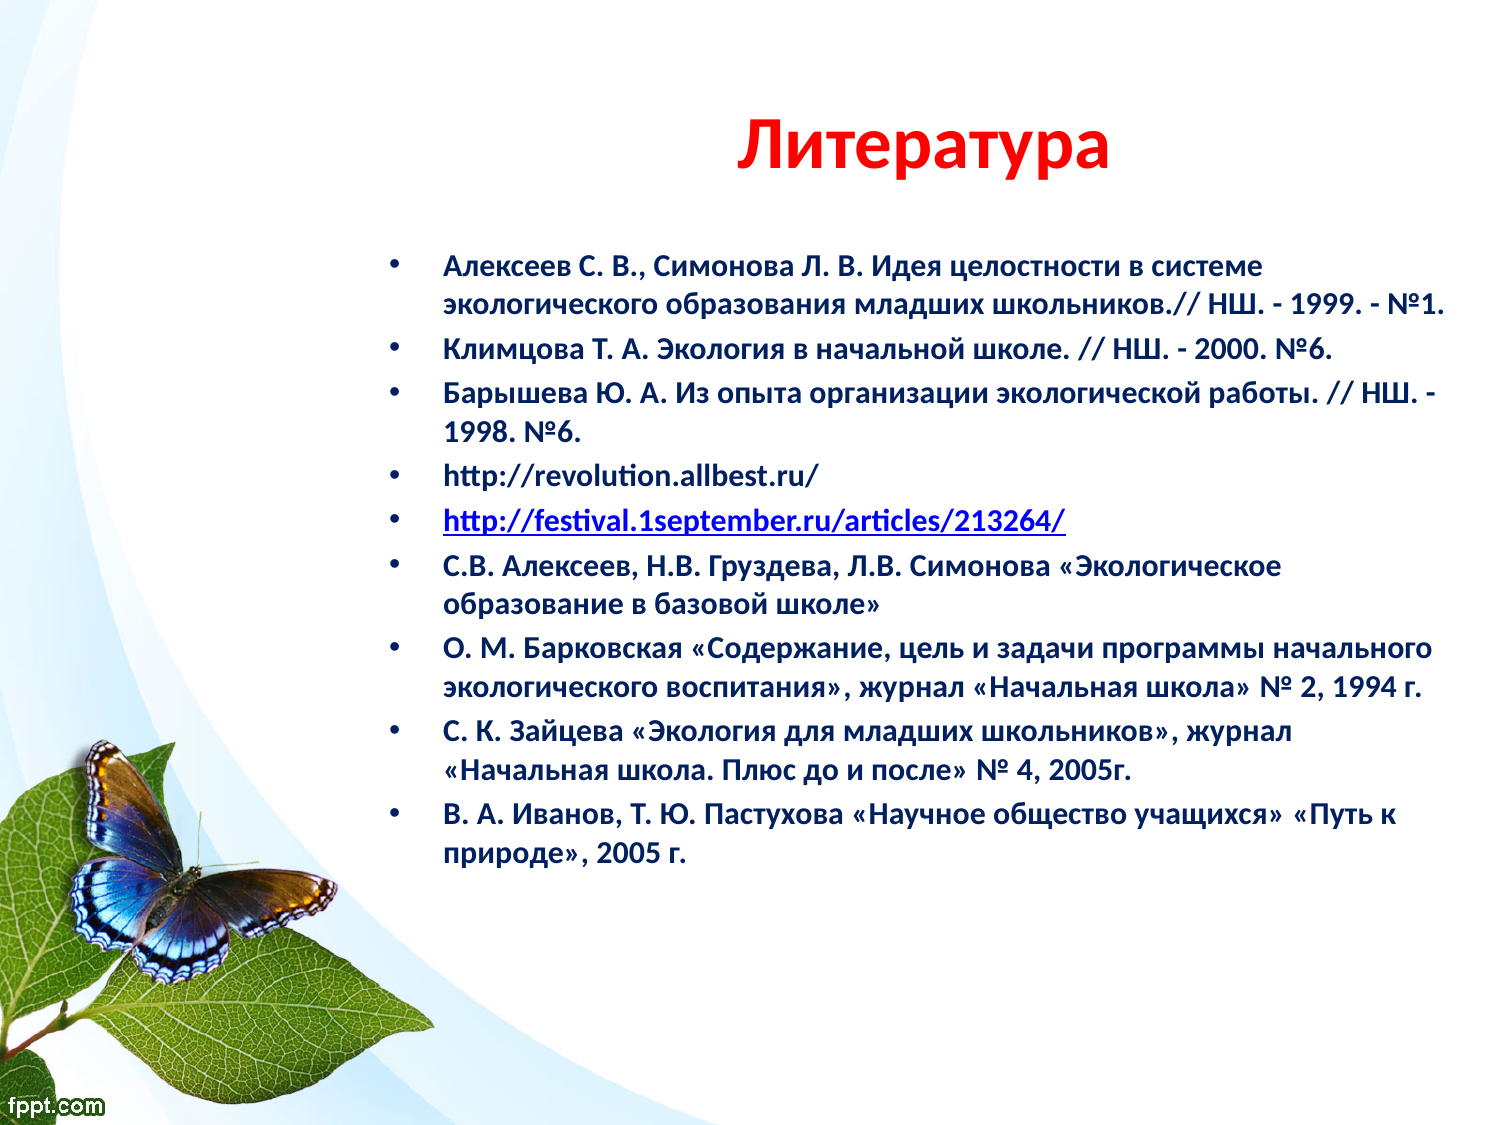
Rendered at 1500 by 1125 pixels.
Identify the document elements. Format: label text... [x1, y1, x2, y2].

picture [0, 0, 1500, 1125]
list Алексеев С. В., Симонова Л. В. Идея целостности в системе экологического образования младших школьников.// НШ. - 1999. - №1. Климцова Т. А. Экология в начальной школе. // НШ. - 2000. №6. Барышева Ю. А. Из опыта организации экологической работы. // НШ. - 1998. №6. http://revolution.allbest.ru/ http://festival.1september.ru/articles/213264/ С.В. Алексеев, Н.В. Груздева, Л.В. Симонова «Экологическое образование в базовой школе» О. М. Барковская «Содержание, цель и задачи программы начального экологического воспитания», журнал «Начальная школа» № 2, 1994 г. С. К. Зайцева «Экология для младших школьников», журнал «Начальная школа. Плюс до и после» № 4, 2005г. В. А. Иванов, Т. Ю. Пастухова «Научное общество учащихся» «Путь к природе», 2005 г. [374, 236, 1476, 939]
title Литература [374, 45, 1476, 233]
